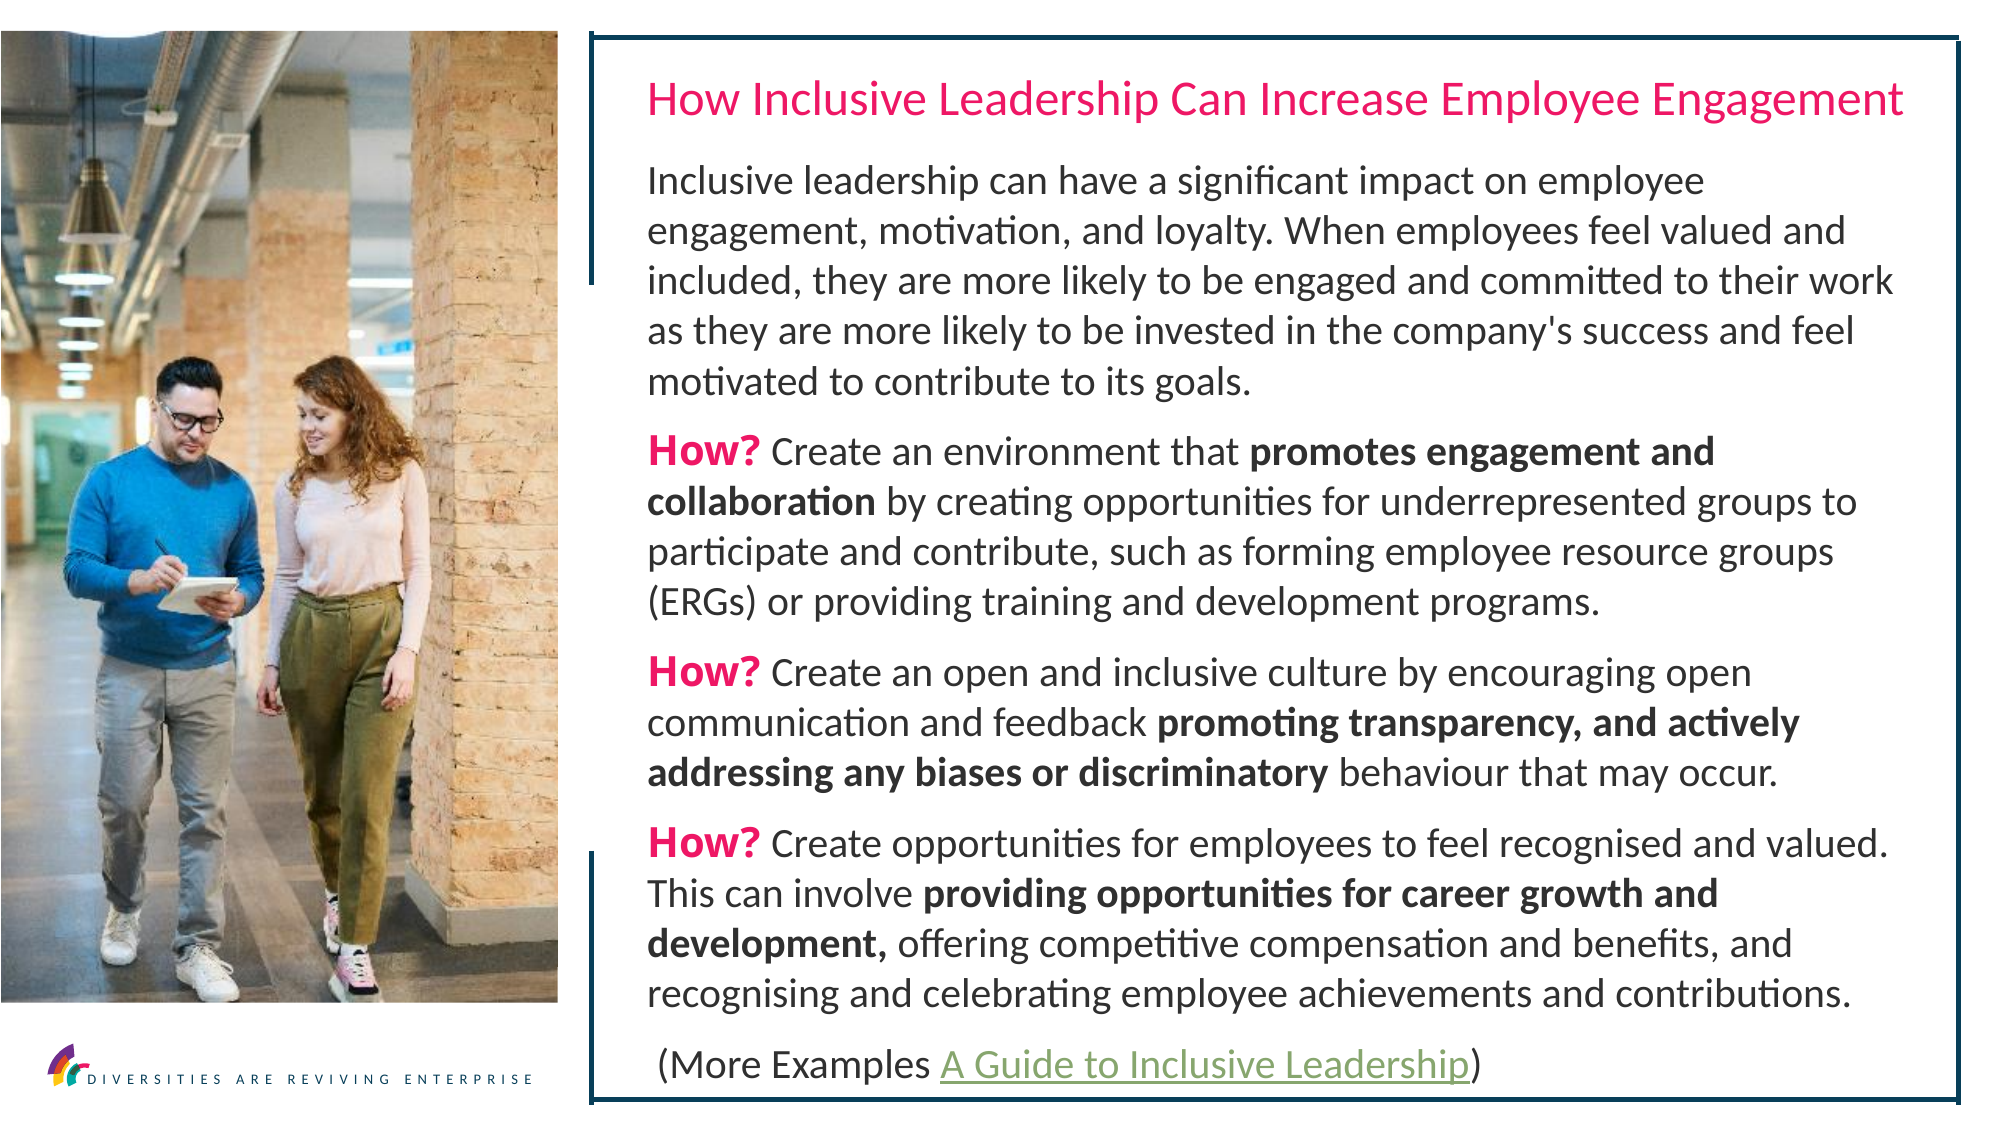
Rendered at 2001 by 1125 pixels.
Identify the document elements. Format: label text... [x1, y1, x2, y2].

list How Inclusive Leadership Can Increase Employee Engagement [632, 58, 1949, 115]
list Inclusive leadership can have a significant impact on employee engagement, motivation, and loyalty. When employees feel valued and included, they are more likely to be engaged and committed to their work as they are more likely to be invested in the company's success and feel motivated to contribute to its goals. How? Create an environment that promotes engagement and collaboration by creating opportunities for underrepresented groups to participate and contribute, such as forming employee resource groups (ERGs) or providing training and development programs. How? Create an open and inclusive culture by encouraging open communication and feedback promoting transparency, and actively addressing any biases or discriminatory behaviour that may occur. How? Create opportunities for employees to feel recognised and valued. This can involve providing opportunities for career growth and development, offering competitive compensation and benefits, and recognising and celebrating employee achievements and contributions. (More Examples A Guide to Inclusive Leadership) [632, 145, 1918, 310]
picture [1, 30, 558, 1003]
